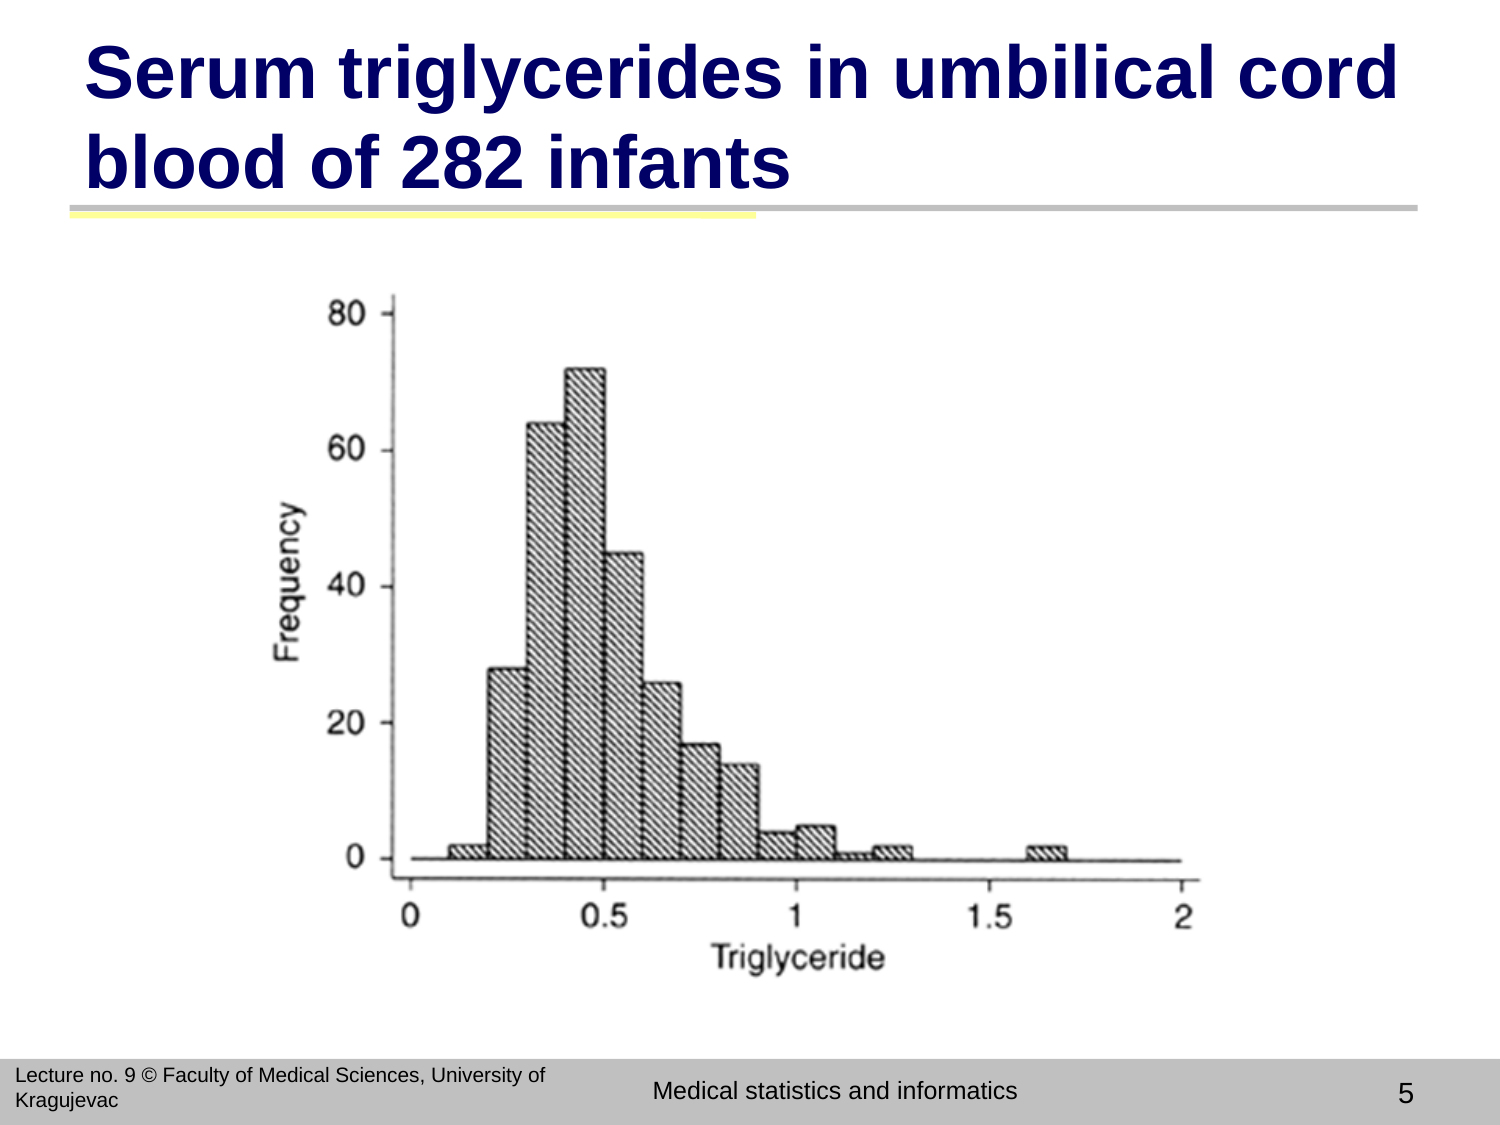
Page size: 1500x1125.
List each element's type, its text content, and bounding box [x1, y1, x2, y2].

slide_number 5 [1164, 1066, 1430, 1125]
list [191, 270, 1309, 999]
slide_number Lecture no. 9 © Faculty of Medical Sciences, University of Kragujevac [0, 1053, 611, 1108]
title Serum triglycerides in umbilical cord blood of 282 infants [69, 19, 1426, 208]
footer Medical statistics and informatics [512, 1066, 1160, 1125]
